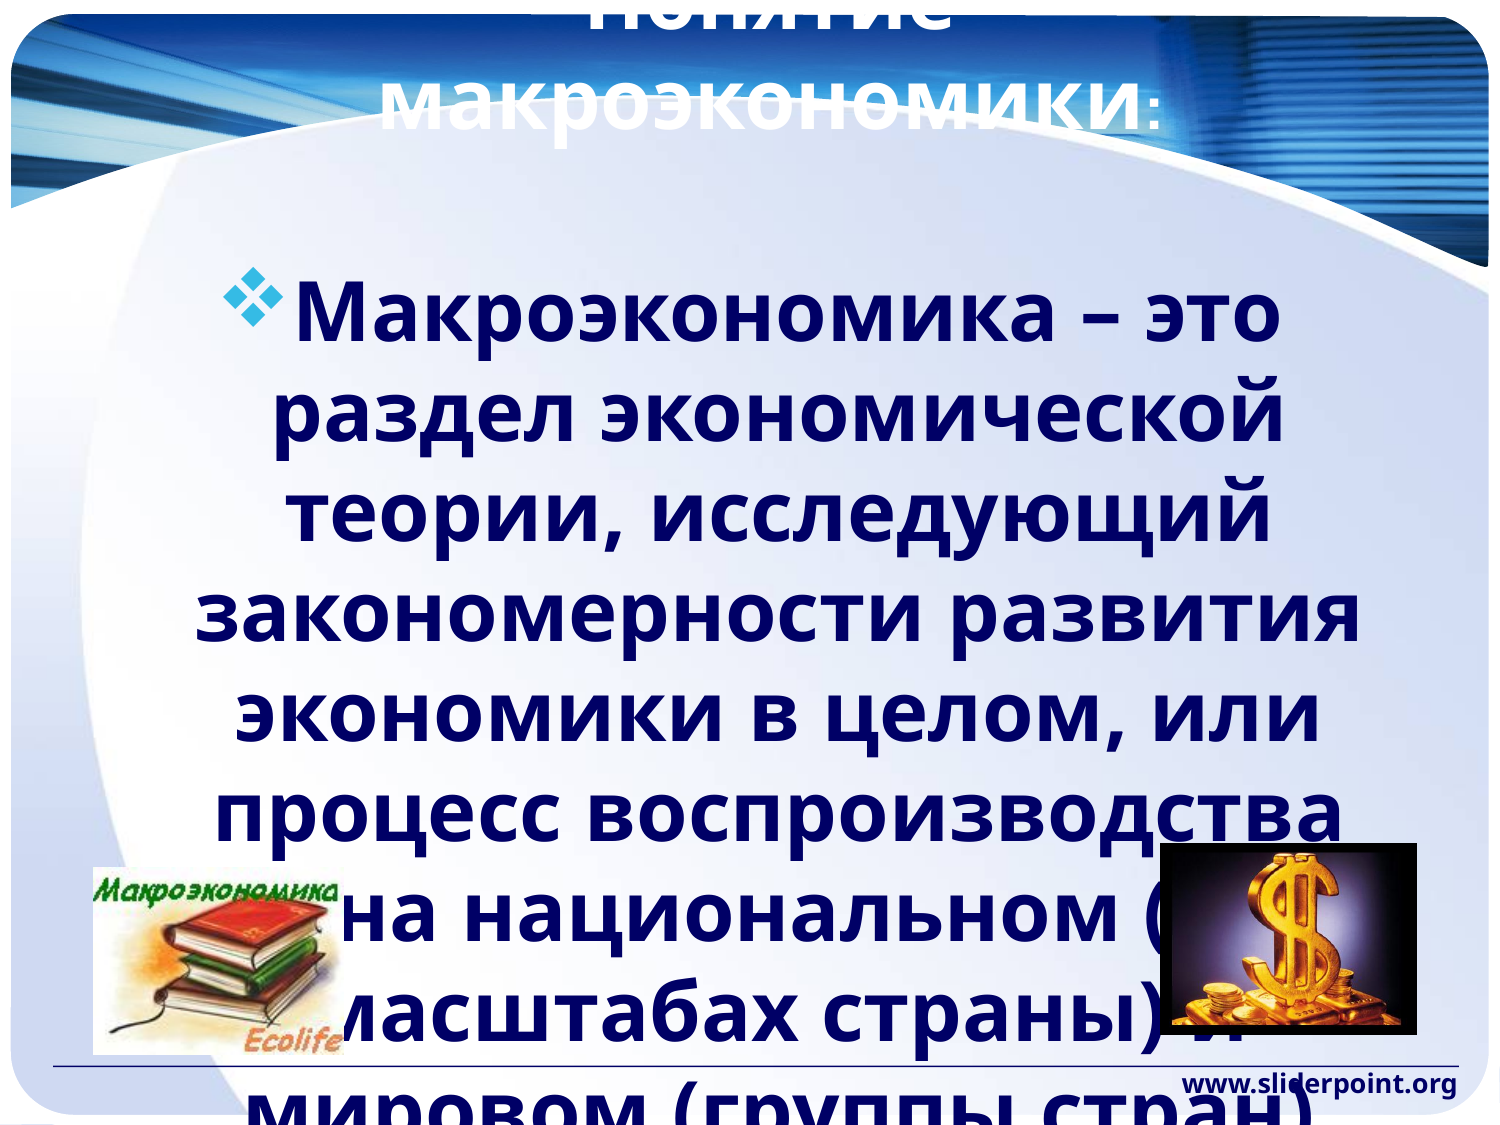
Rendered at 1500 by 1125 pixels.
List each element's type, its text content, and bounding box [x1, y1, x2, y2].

picture [11, 14, 1488, 1114]
list Макроэкономика – это раздел экономической теории, исследующий закономерности развития экономики в целом, или процесс воспроизводства на национальном (в масштабах страны) и мировом (группы стран) уровнях. [74, 249, 1426, 1038]
footer www.sliderpoint.org [997, 1057, 1474, 1111]
title Понятие макроэкономики: [163, 0, 1378, 93]
